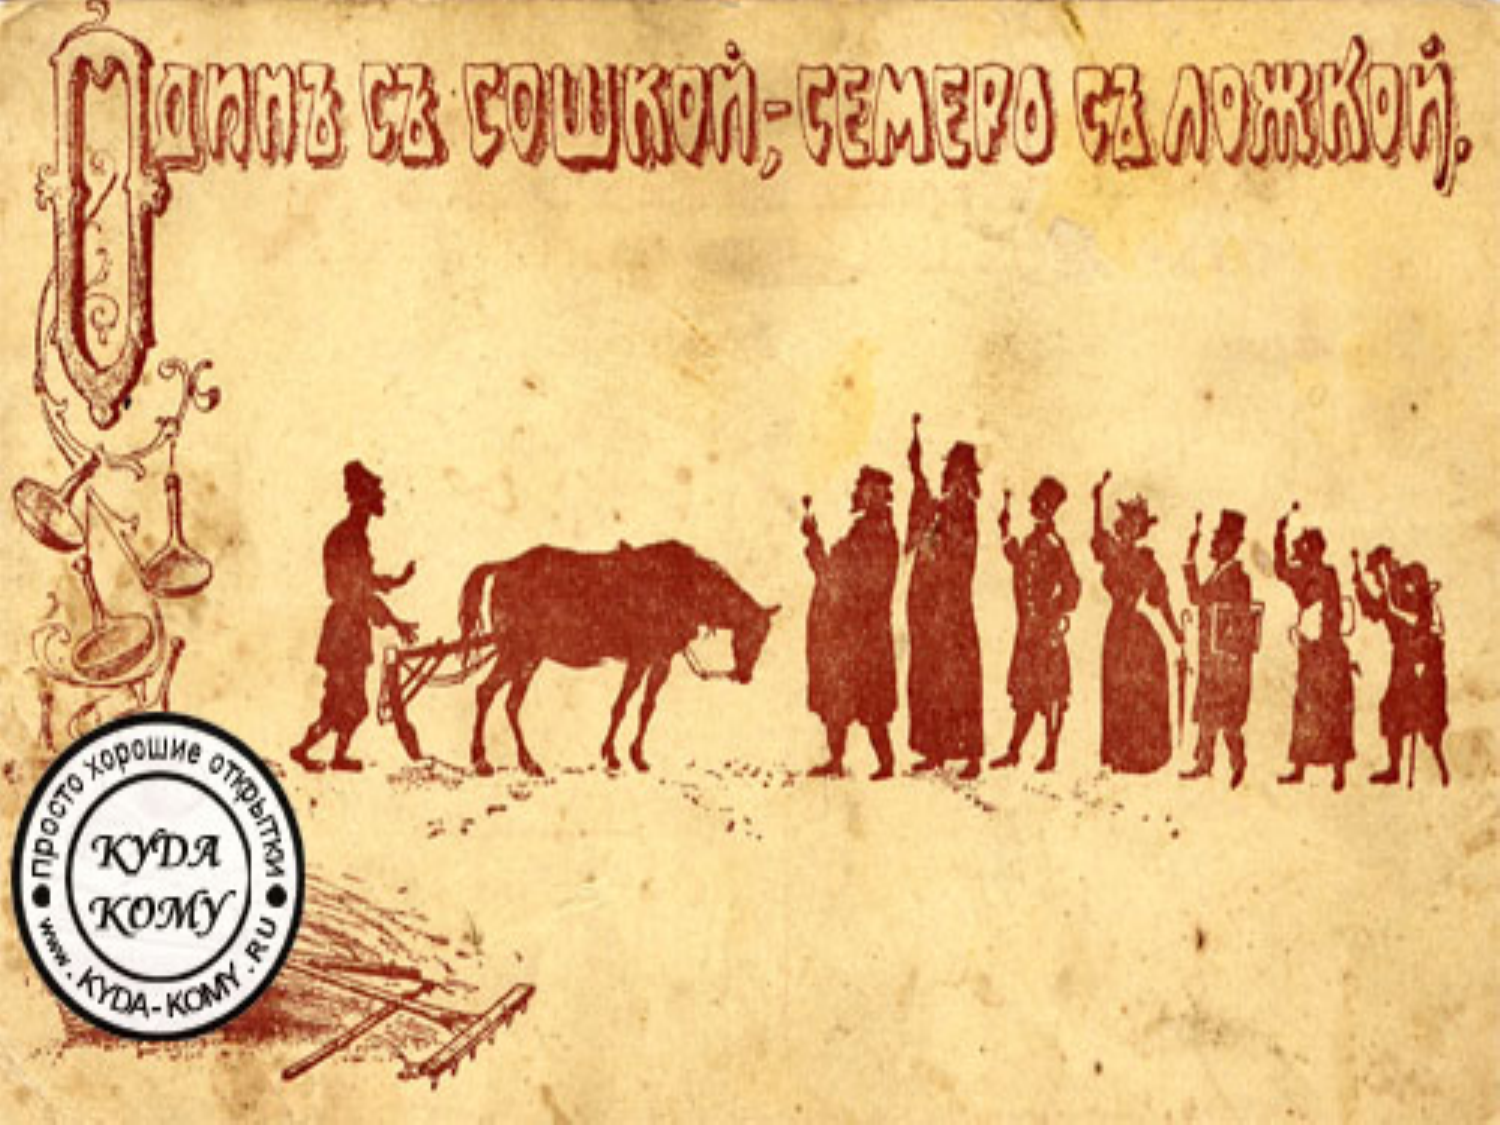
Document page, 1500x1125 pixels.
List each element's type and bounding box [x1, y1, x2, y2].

title [0, 0, 1500, 1125]
